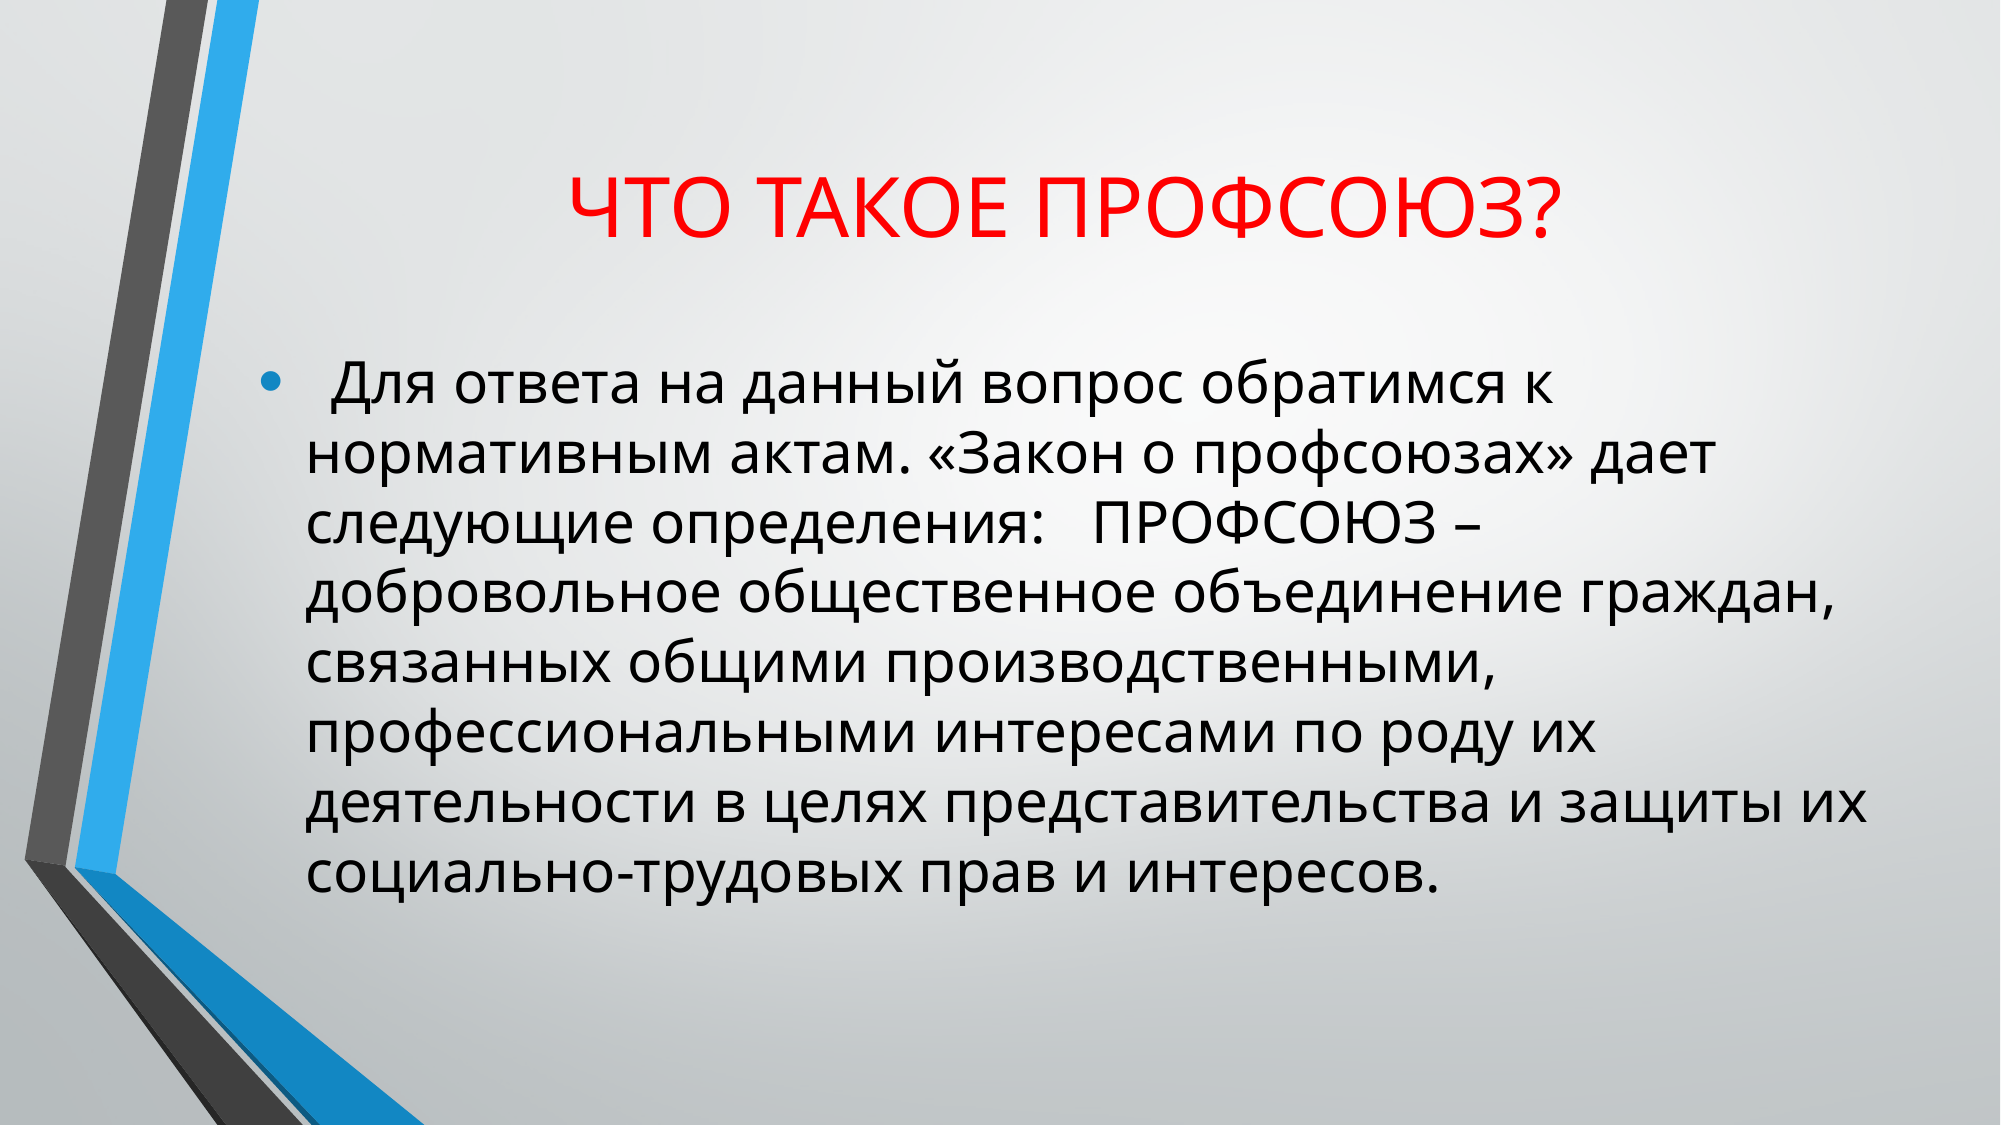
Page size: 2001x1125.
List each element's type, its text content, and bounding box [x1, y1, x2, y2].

title ЧТО ТАКОЕ ПРОФСОЮЗ? [243, 112, 1887, 253]
list Для ответа на данный вопрос обратимся к нормативным актам. «Закон о профсоюзах» дает следующие определения: ПРОФСОЮЗ – добровольное общественное объединение граждан, связанных общими производственными, профессиональными интересами по роду их деятельности в целях представительства и защиты их социально-трудовых прав и интересов. [243, 253, 1887, 950]
